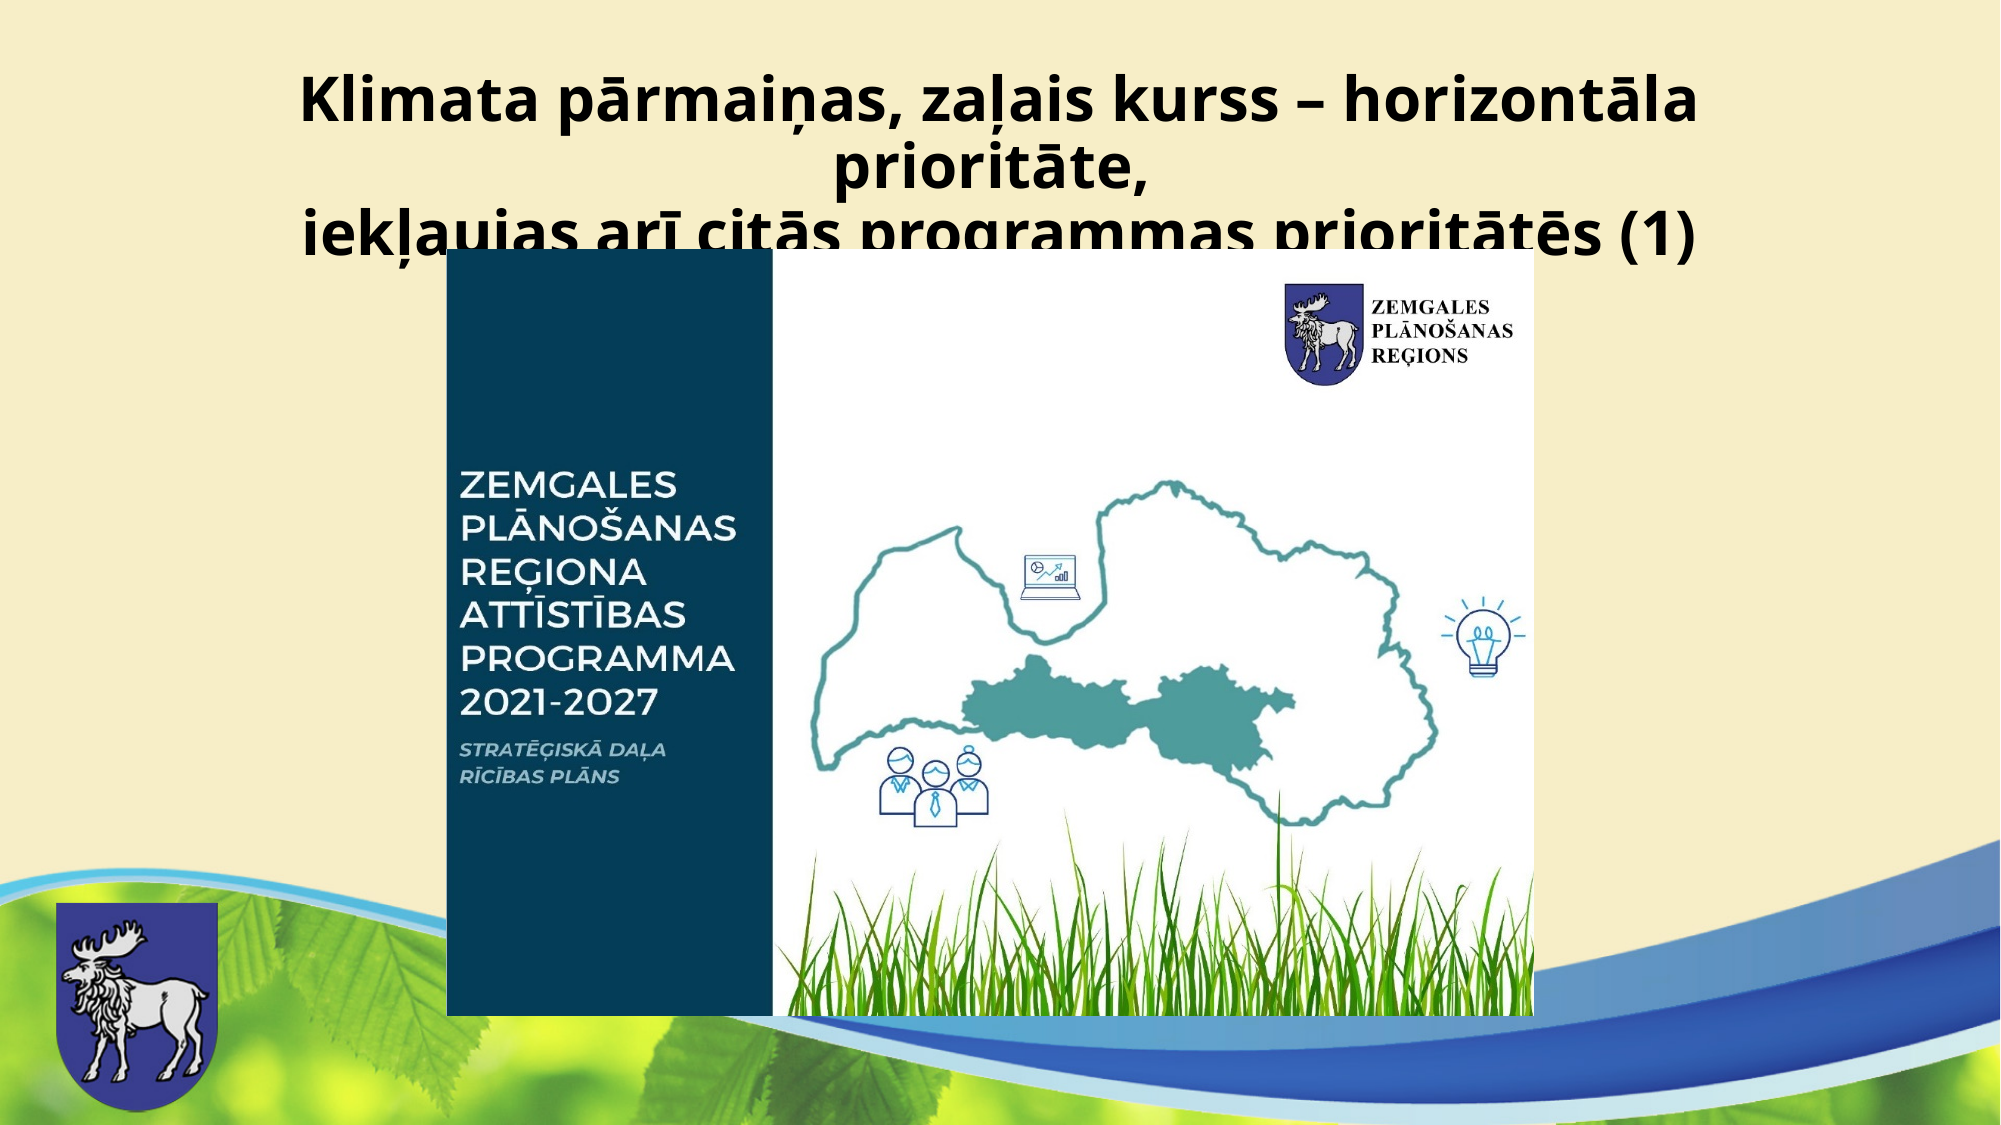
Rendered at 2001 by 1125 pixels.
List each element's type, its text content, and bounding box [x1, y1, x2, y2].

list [446, 249, 1534, 1016]
picture [0, 0, 2001, 1125]
title Klimata pārmaiņas, zaļais kurss – horizontāla prioritāte, iekļaujas arī citās programmas prioritātēs (1) [137, 59, 1863, 278]
